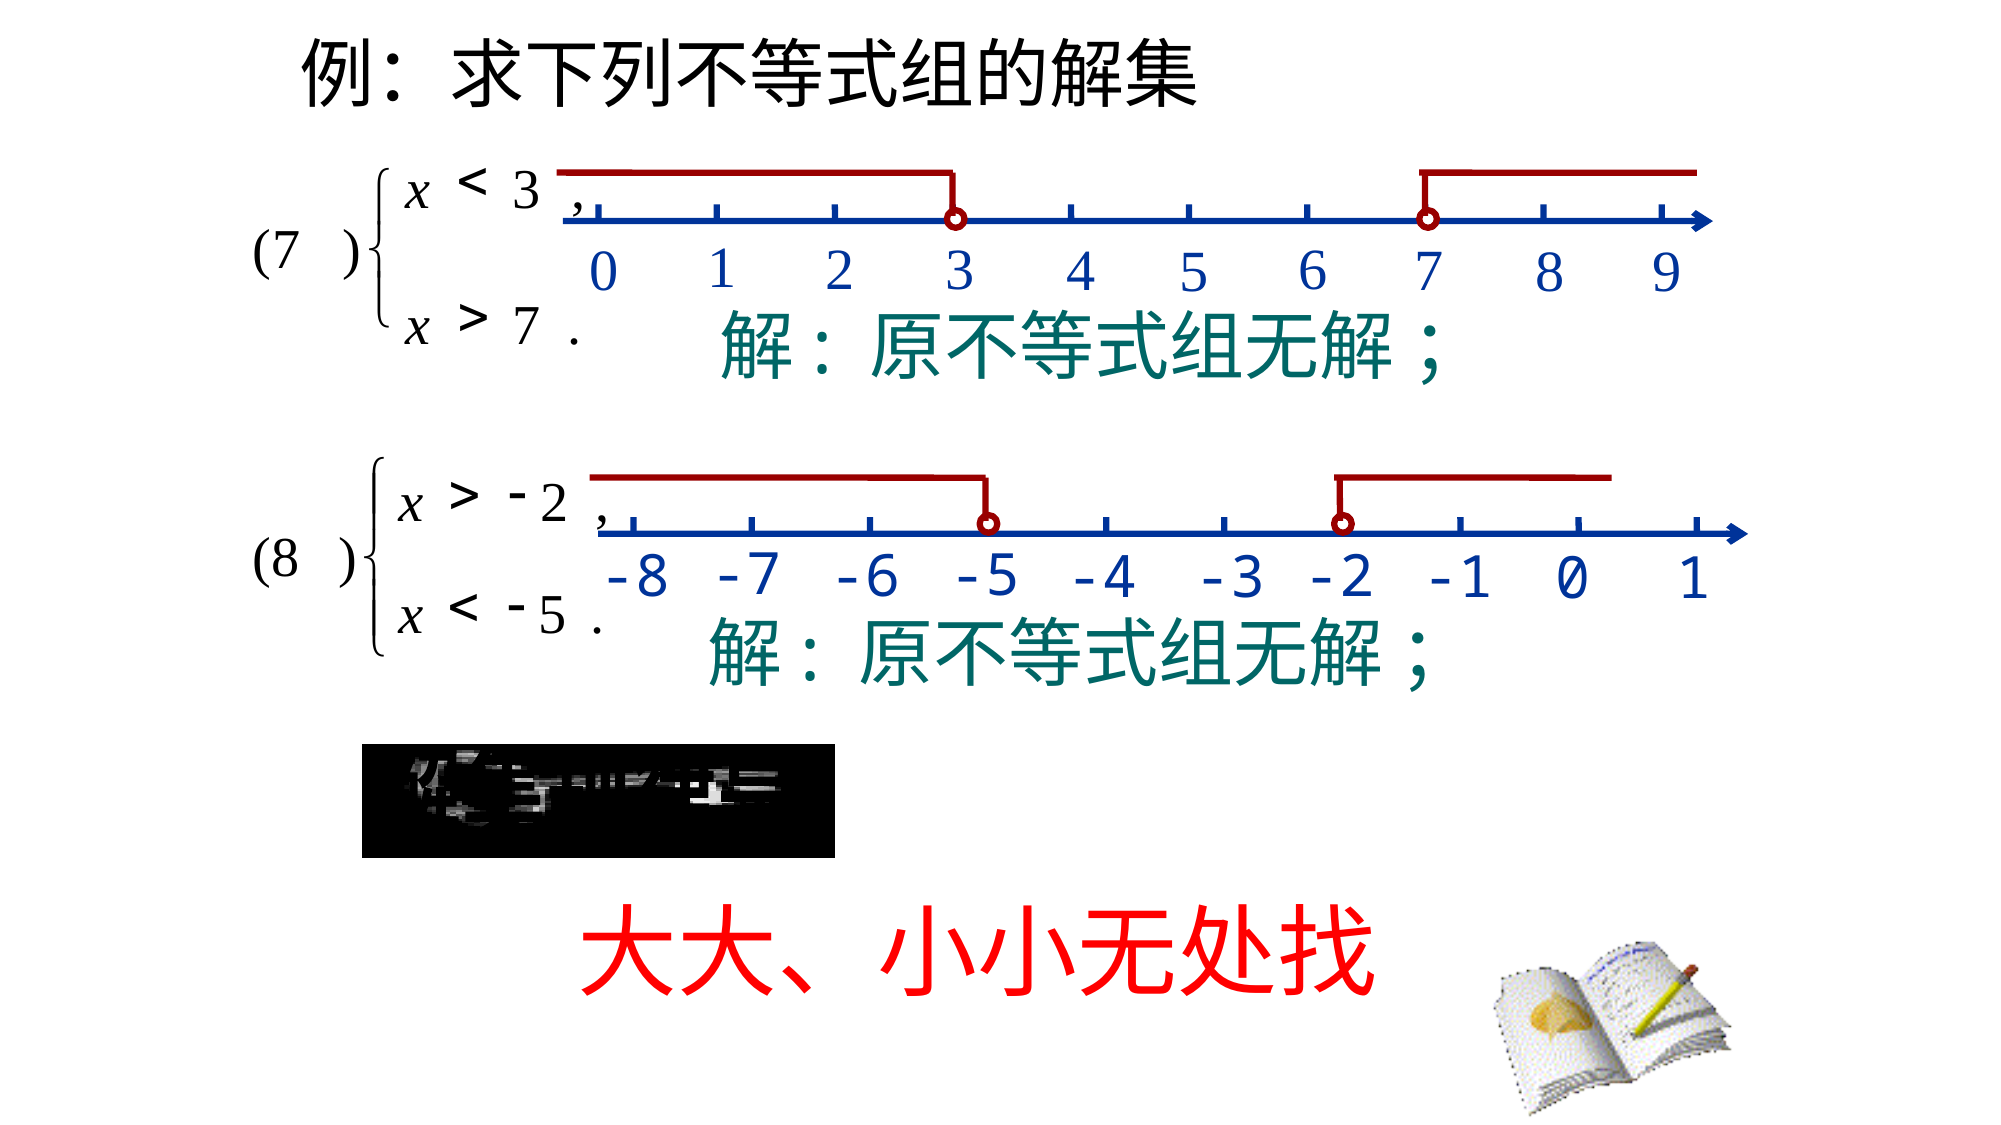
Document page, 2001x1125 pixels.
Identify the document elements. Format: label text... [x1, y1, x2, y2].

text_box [362, 744, 835, 858]
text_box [623, 517, 1756, 619]
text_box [243, 125, 599, 409]
text_box 解: 原不等式组无解 ； [692, 597, 1870, 703]
text_box 大大、小小无处找 [562, 881, 1405, 1017]
picture [1484, 904, 1750, 1125]
text_box 例：求下列不等式组的解集 [249, 18, 1331, 124]
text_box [599, 172, 965, 228]
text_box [1334, 477, 1612, 533]
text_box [599, 204, 1713, 312]
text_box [243, 444, 623, 693]
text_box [623, 477, 998, 533]
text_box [1419, 172, 1697, 228]
text_box 解: 原不等式组无解 ； [704, 290, 1882, 396]
title [397, 99, 1638, 204]
